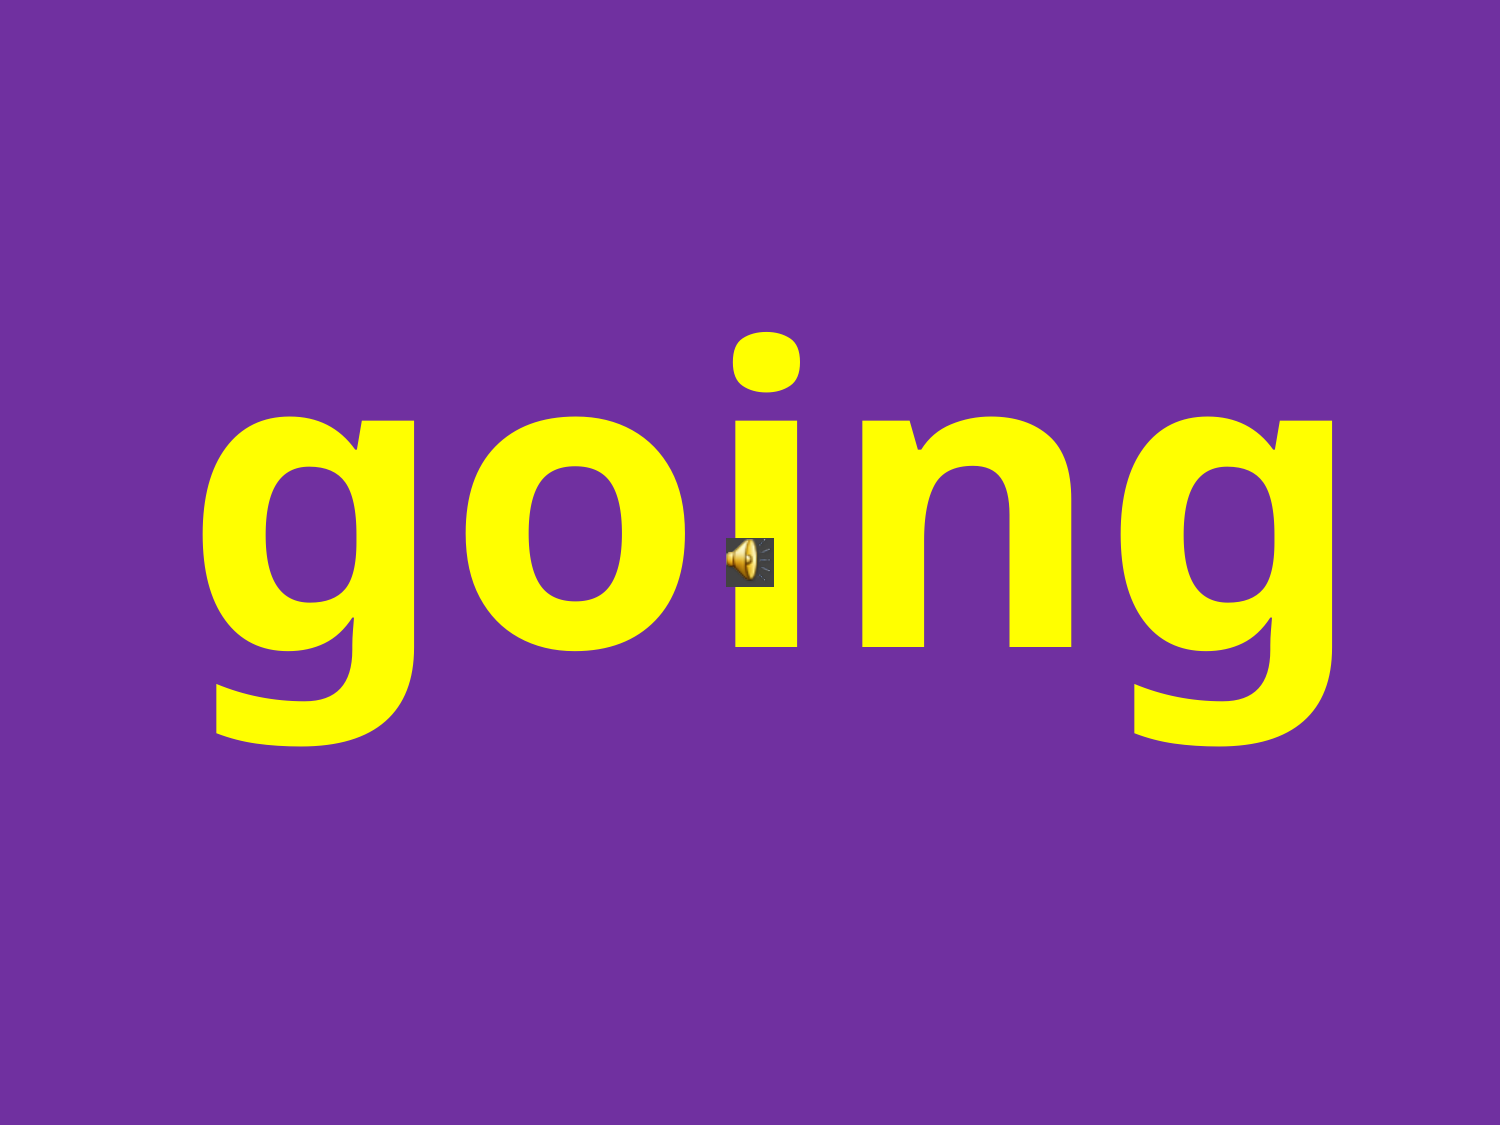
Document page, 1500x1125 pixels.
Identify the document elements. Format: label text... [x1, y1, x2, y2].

text_box going [99, 224, 1450, 738]
picture [724, 537, 776, 588]
